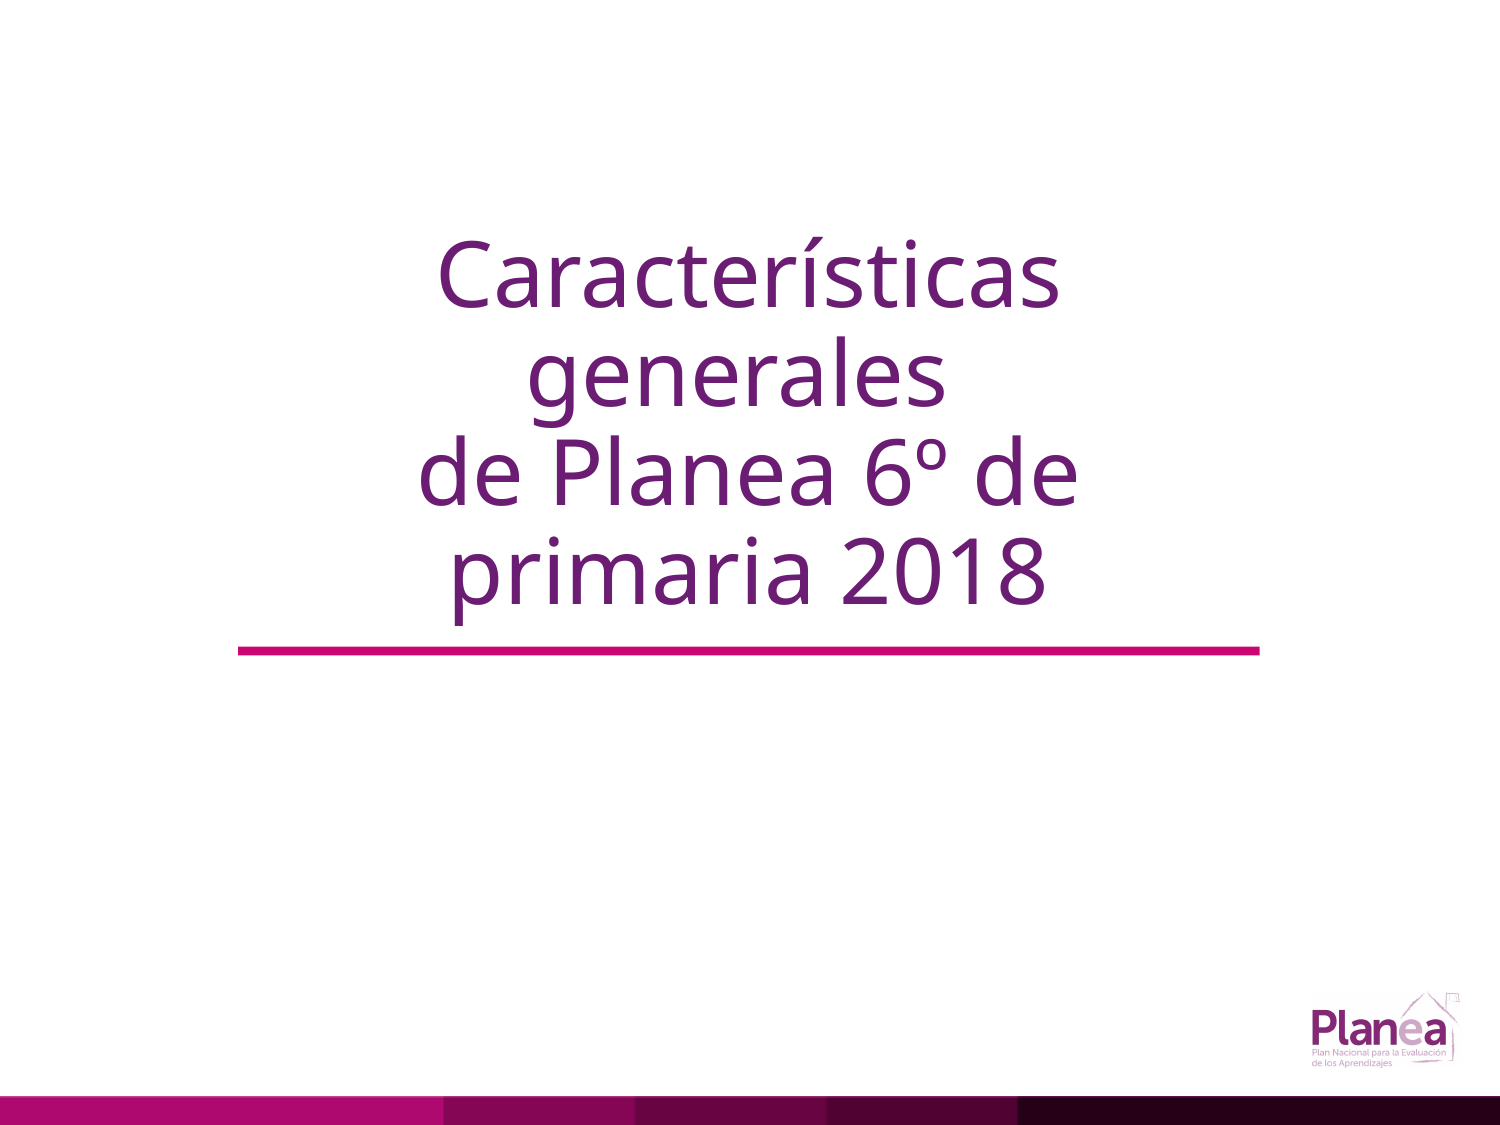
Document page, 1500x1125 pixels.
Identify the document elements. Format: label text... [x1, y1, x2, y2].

text_box [237, 646, 1261, 656]
picture [1312, 991, 1462, 1068]
title Características generales de Planea 6º de primaria 2018 [228, 379, 1270, 632]
picture [0, 1096, 1500, 1125]
